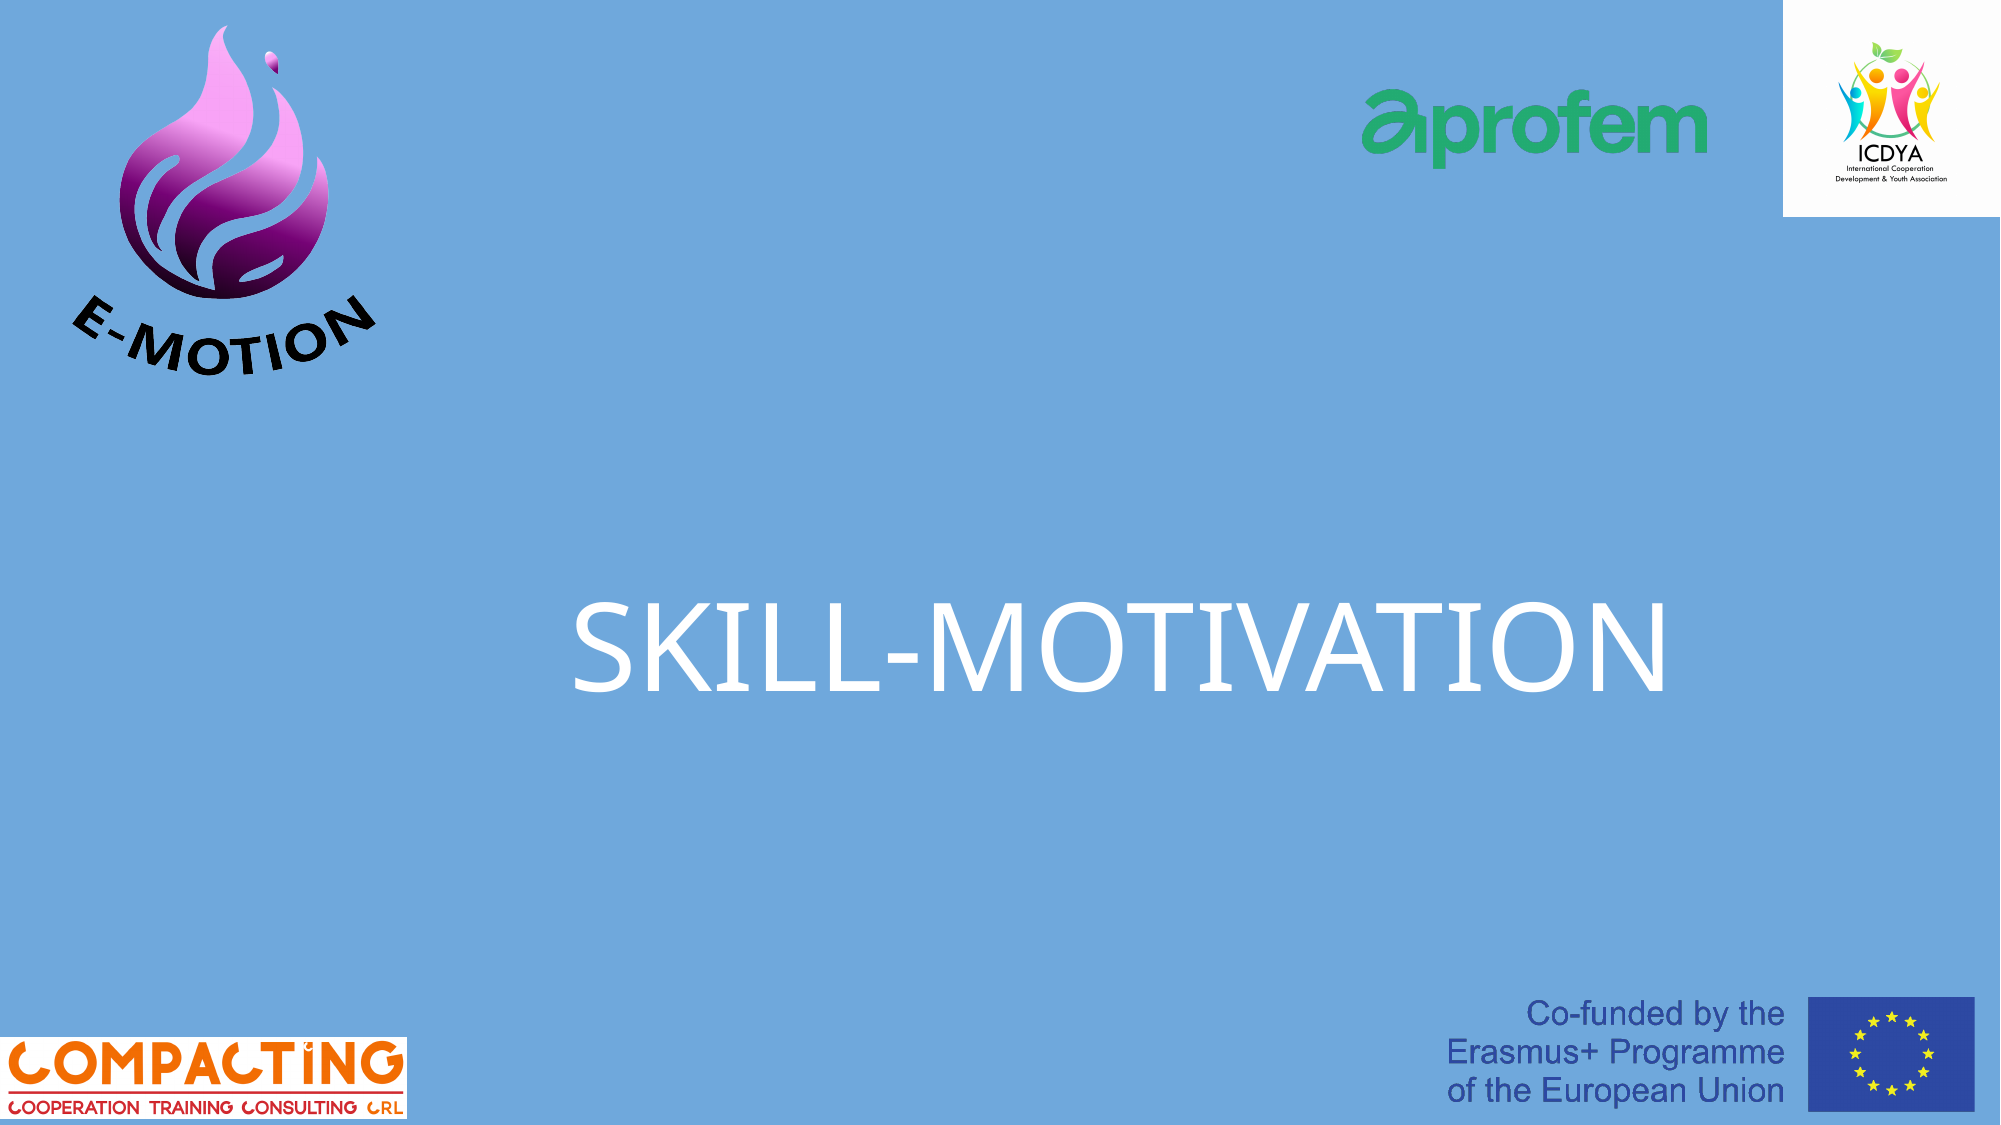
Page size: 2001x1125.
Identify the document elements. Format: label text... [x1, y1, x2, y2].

picture [1396, 995, 1975, 1116]
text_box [1362, 0, 2000, 217]
title SKILL-MOTIVATION [554, 192, 2000, 726]
picture [0, 1037, 407, 1119]
picture [0, 0, 496, 494]
